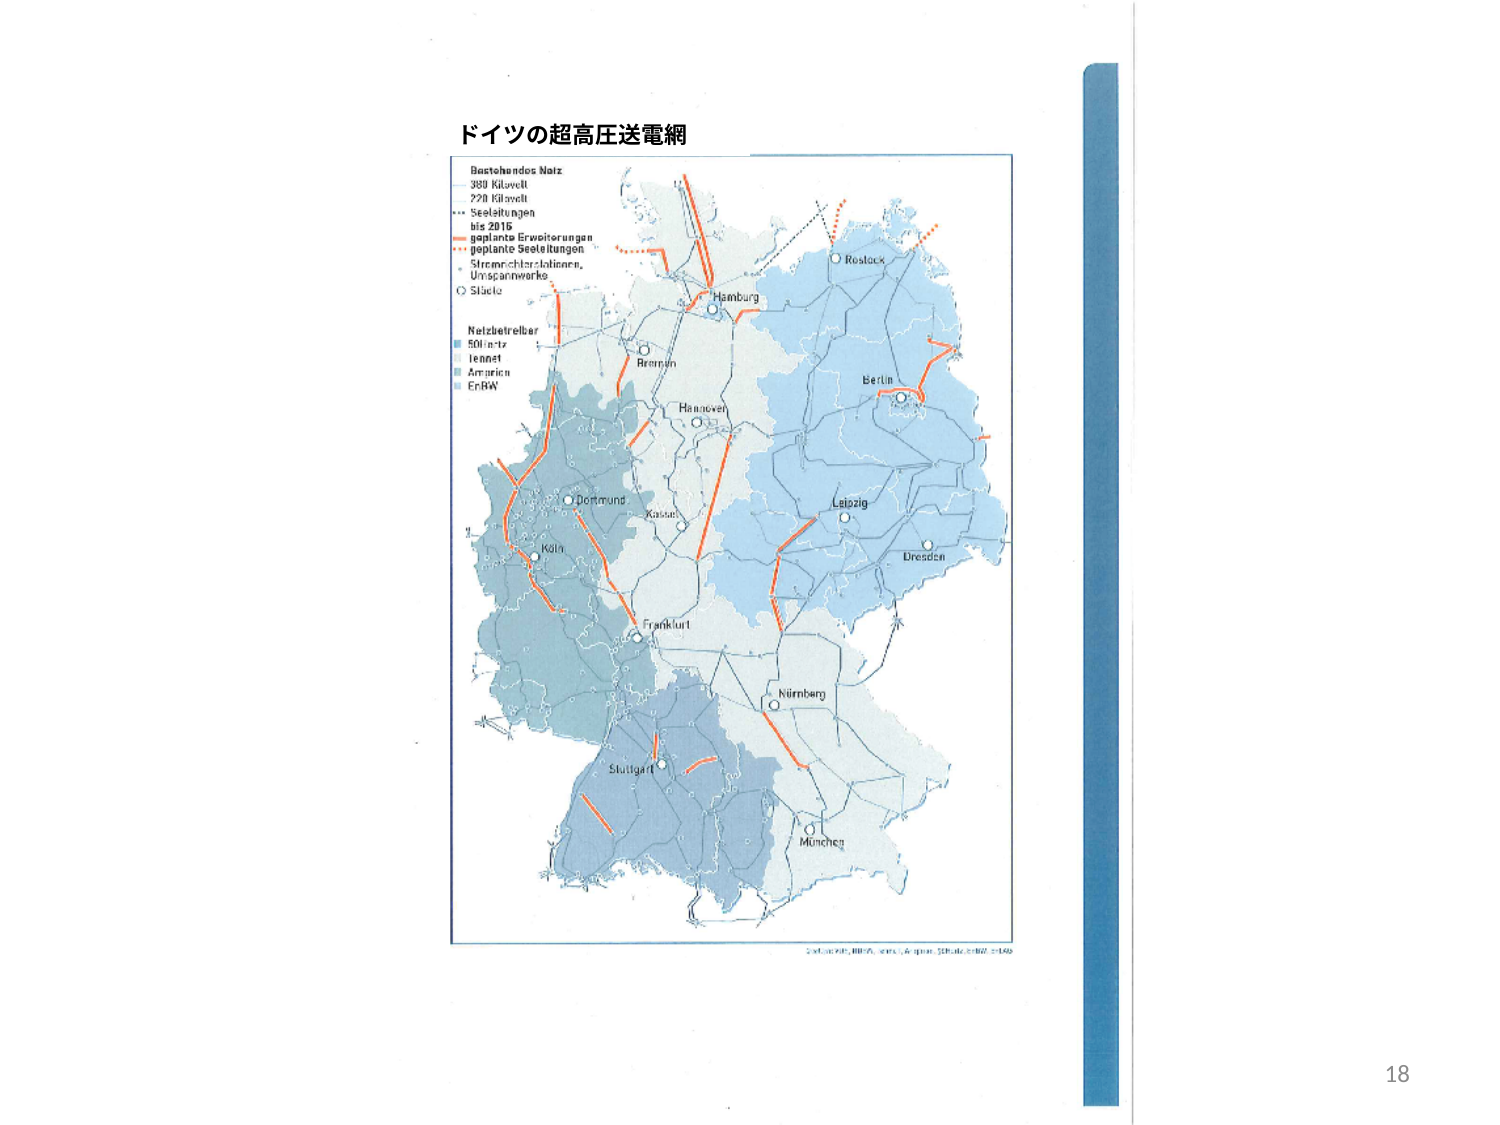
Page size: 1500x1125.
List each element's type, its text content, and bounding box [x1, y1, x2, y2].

slide_number 18 [1146, 1042, 1425, 1103]
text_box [359, 0, 1141, 1125]
